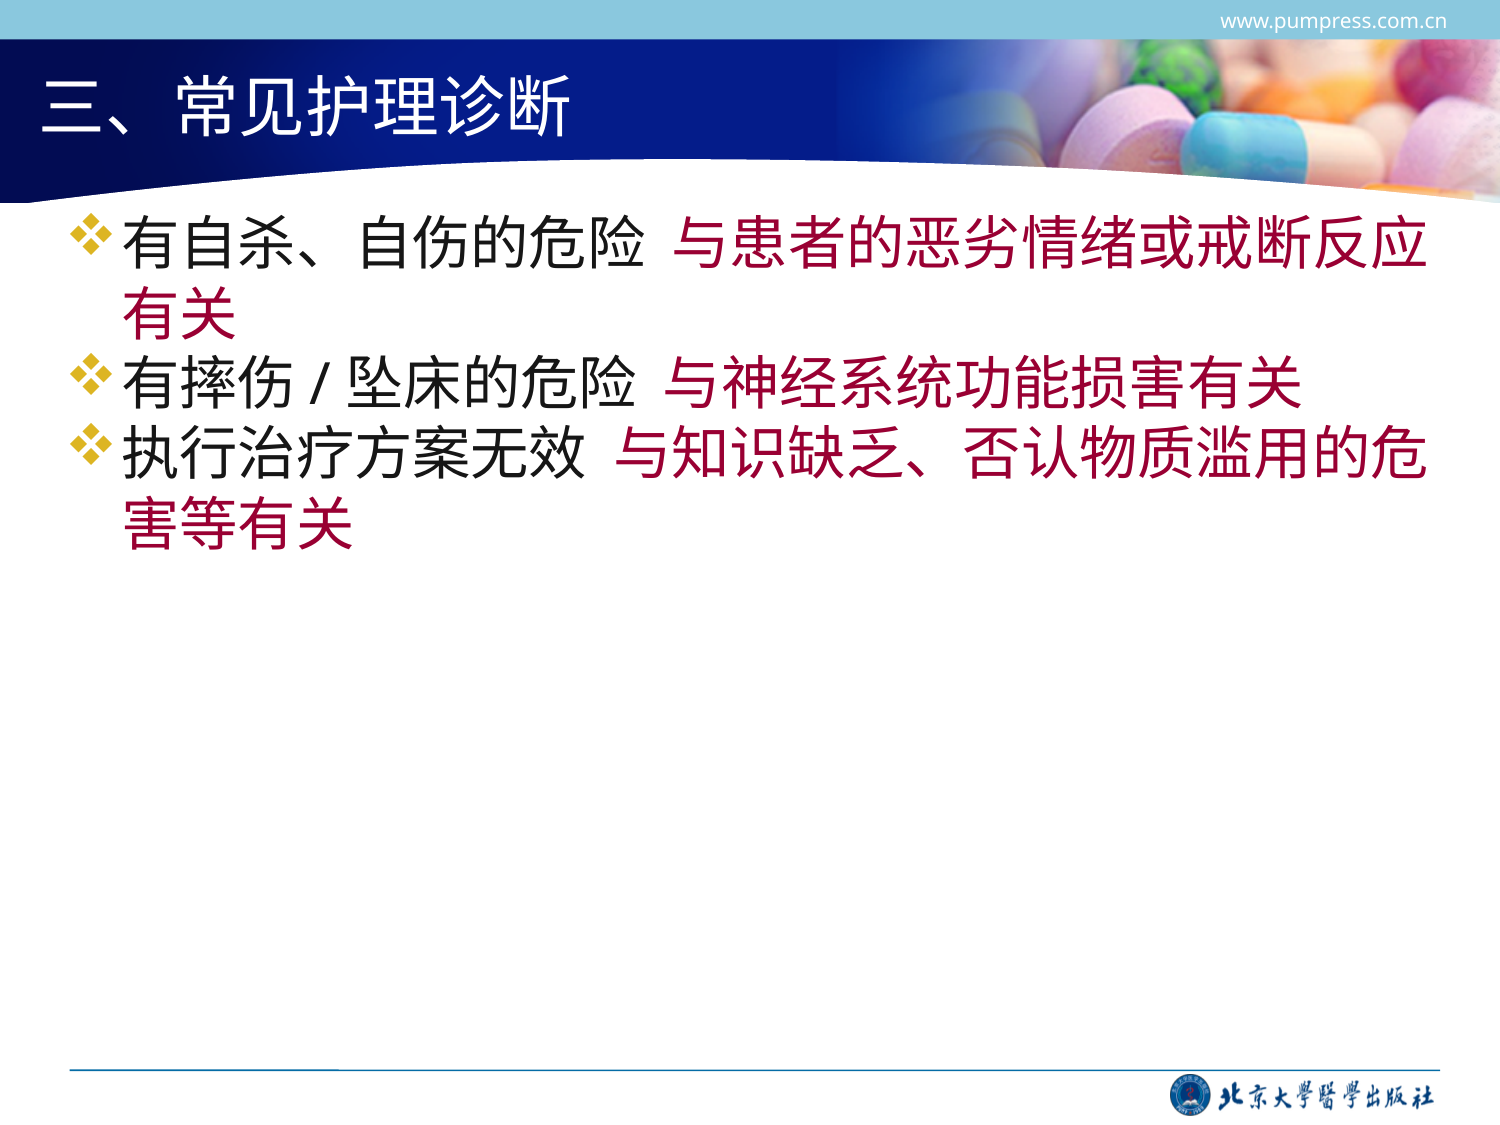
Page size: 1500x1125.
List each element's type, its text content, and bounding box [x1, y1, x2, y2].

slide_number www.pumpress.com.cn [1024, 0, 1463, 38]
picture [0, 40, 1500, 203]
picture [1170, 1074, 1436, 1118]
list 有自杀、自伤的危险 与患者的恶劣情绪或戒断反应有关 有摔伤/坠床的危险 与神经系统功能损害有关 执行治疗方案无效 与知识缺乏、否认物质滥用的危害等有关 [49, 198, 1463, 1026]
title 三、常见护理诊断 [23, 58, 1349, 152]
